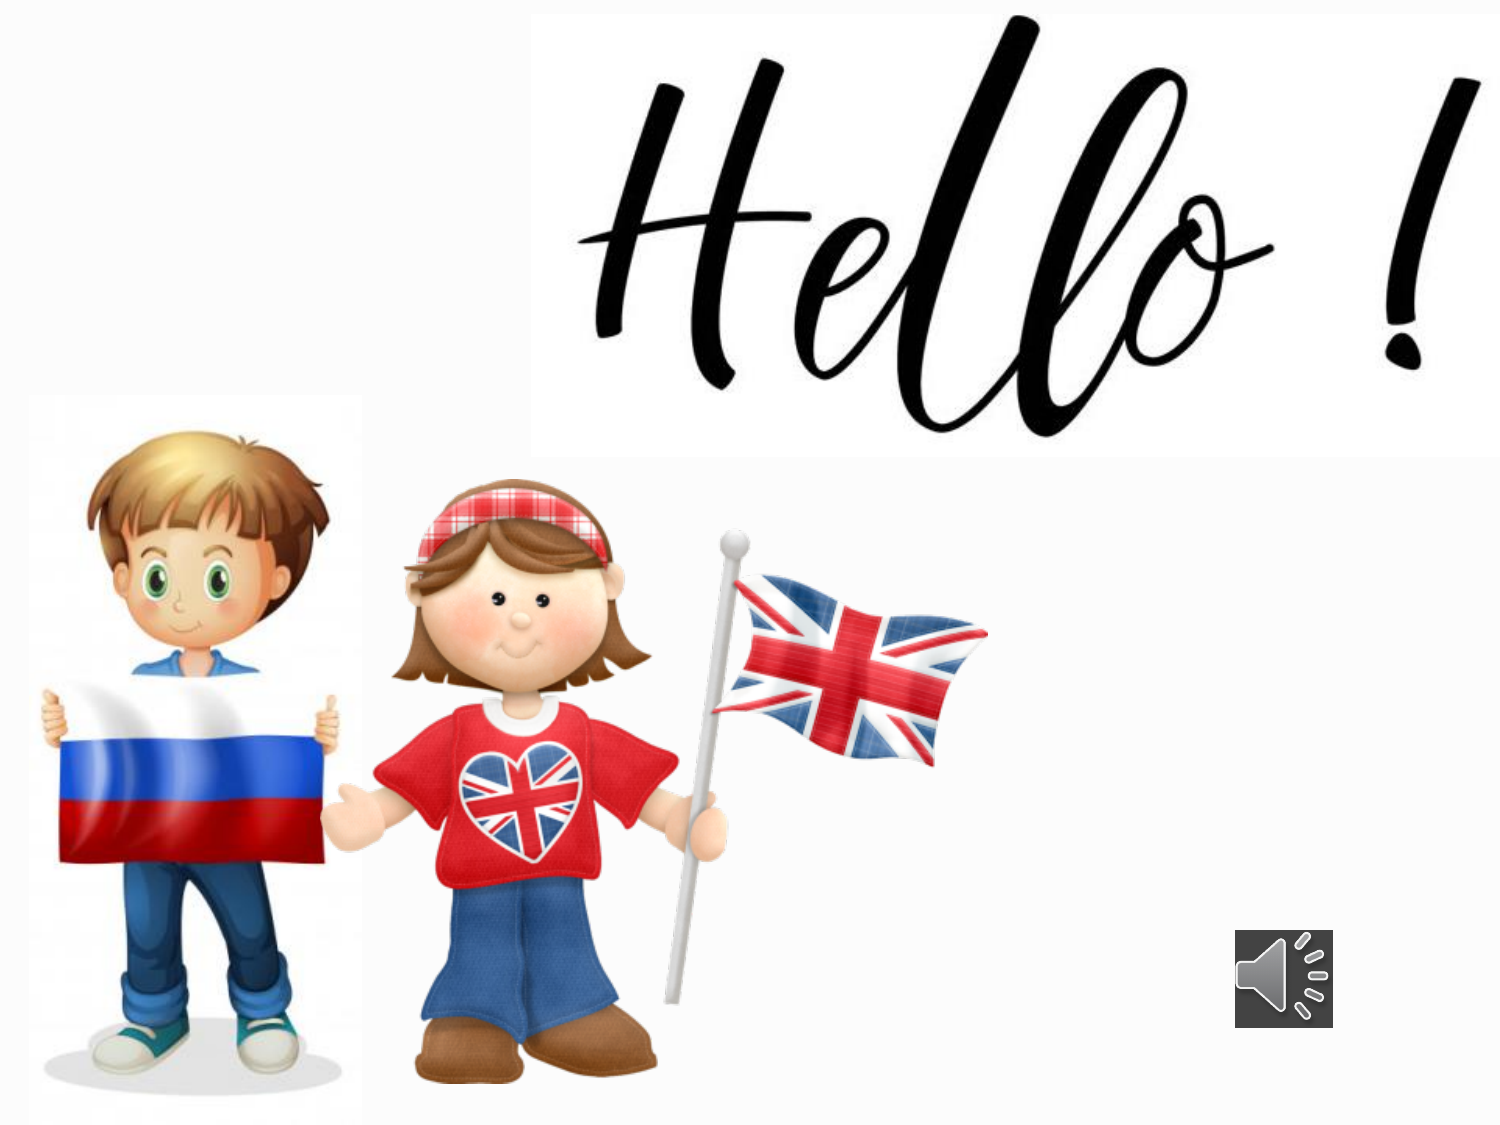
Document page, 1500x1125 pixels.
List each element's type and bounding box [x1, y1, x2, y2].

picture [530, 14, 1500, 457]
picture [1234, 928, 1335, 1029]
picture [29, 394, 988, 1125]
